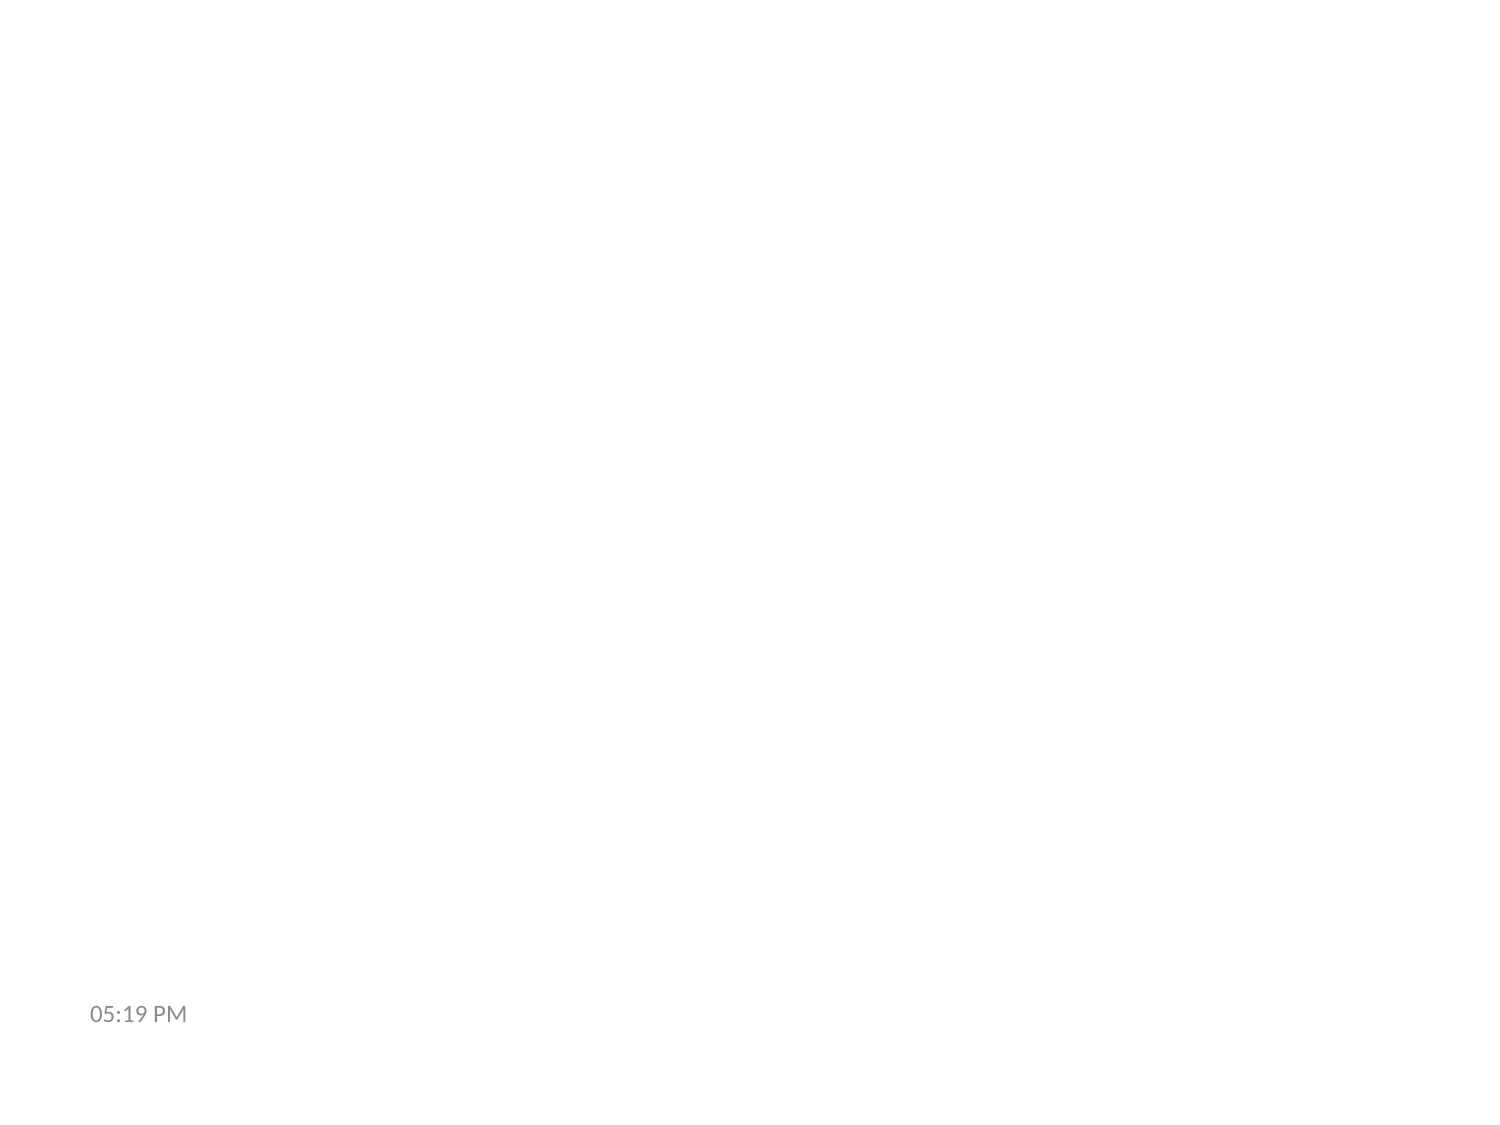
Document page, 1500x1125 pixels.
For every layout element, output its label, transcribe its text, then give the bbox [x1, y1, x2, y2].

text_box 3:35 PM [75, 982, 425, 1043]
